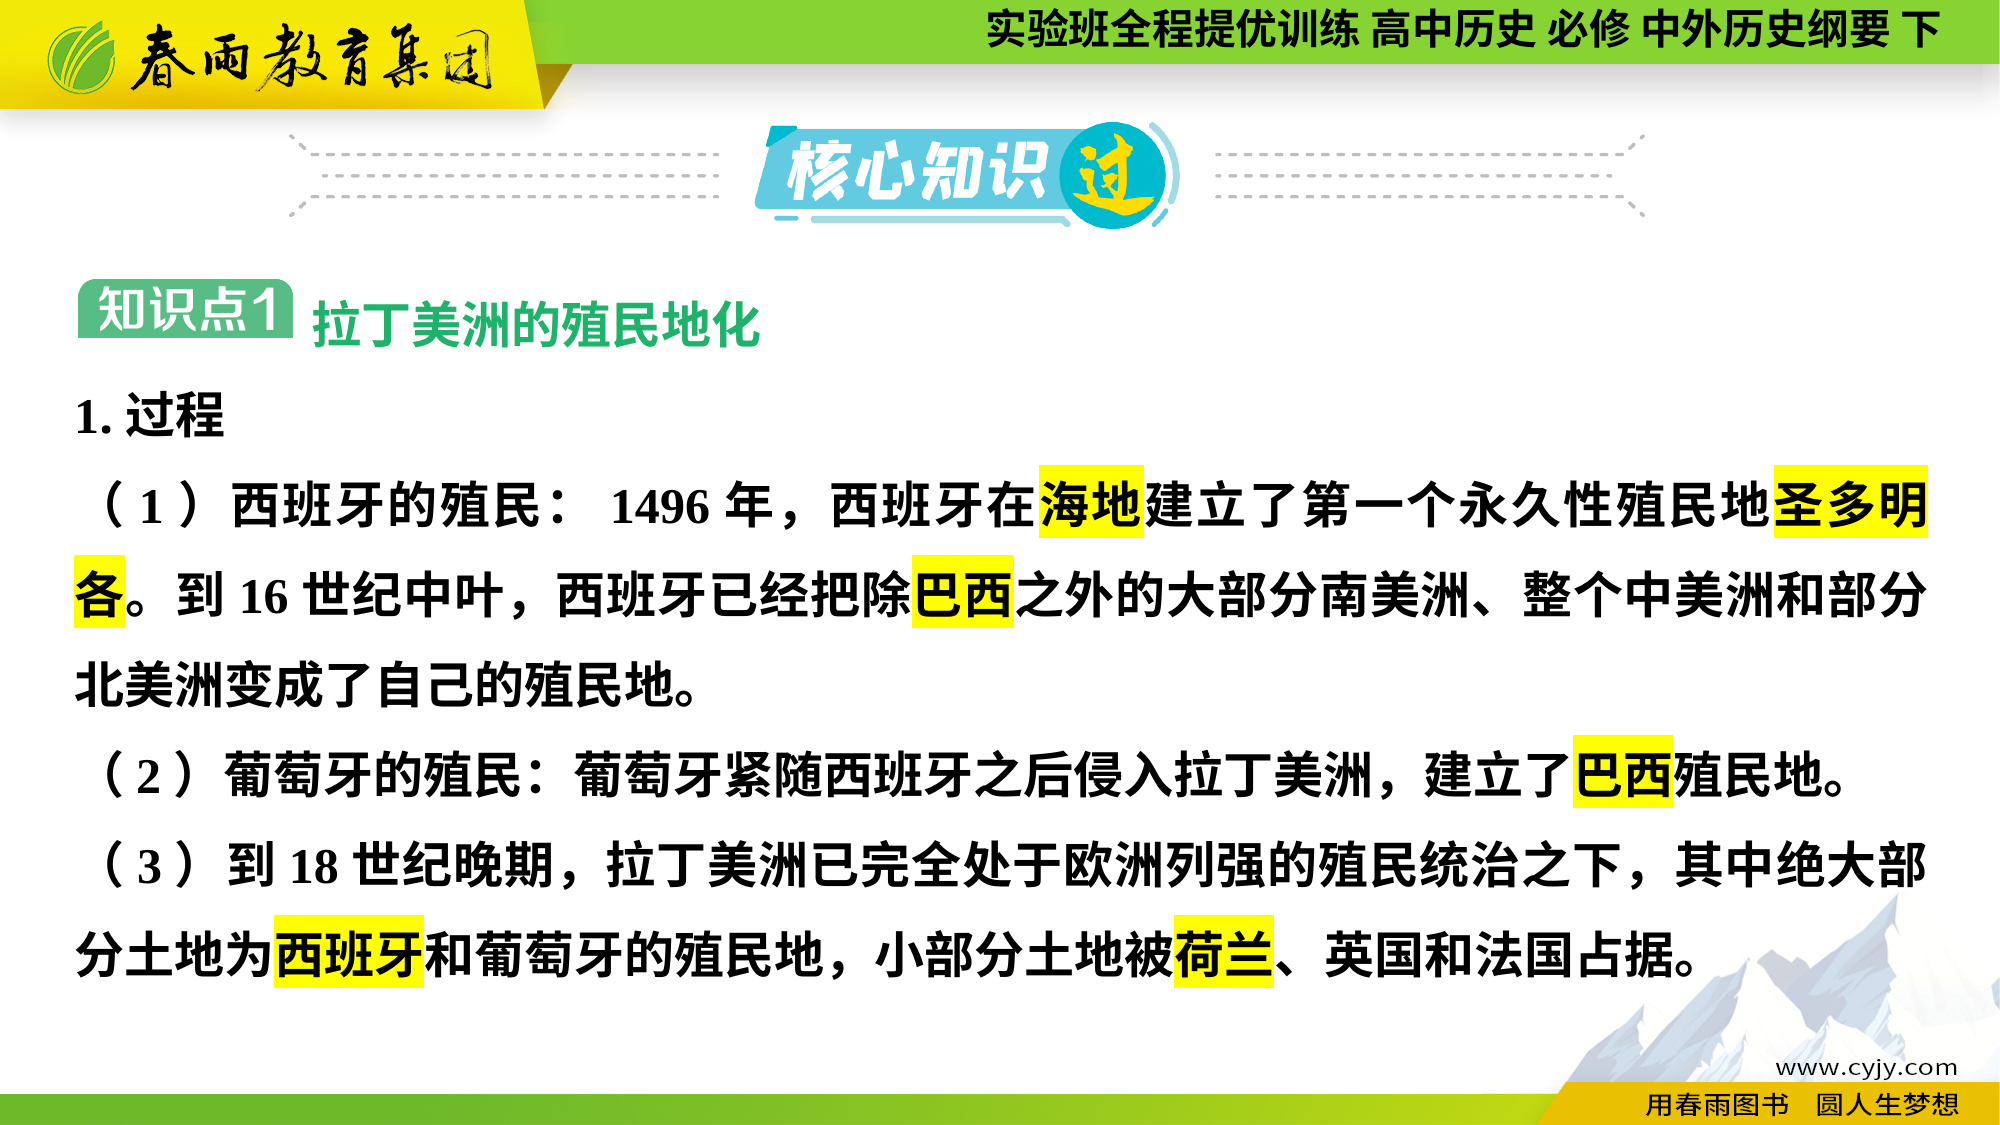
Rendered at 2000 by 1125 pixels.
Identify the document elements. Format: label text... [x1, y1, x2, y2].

picture [0, 0, 2000, 1125]
list 拉丁美洲的殖民地化 1.过程 （1）西班牙的殖民：1496年，西班牙在海地建立了第一个永久性殖民地圣多明各。到16世纪中叶，西班牙已经把除巴西之外的大部分南美洲、整个中美洲和部分北美洲变成了自己的殖民地。 （2）葡萄牙的殖民：葡萄牙紧随西班牙之后侵入拉丁美洲，建立了巴西殖民地。 （3）到18世纪晚期，拉丁美洲已完全处于欧洲列强的殖民统治之下，其中绝大部分土地为西班牙和葡萄牙的殖民地，小部分土地被荷兰、英国和法国占据。 [59, 255, 1944, 987]
